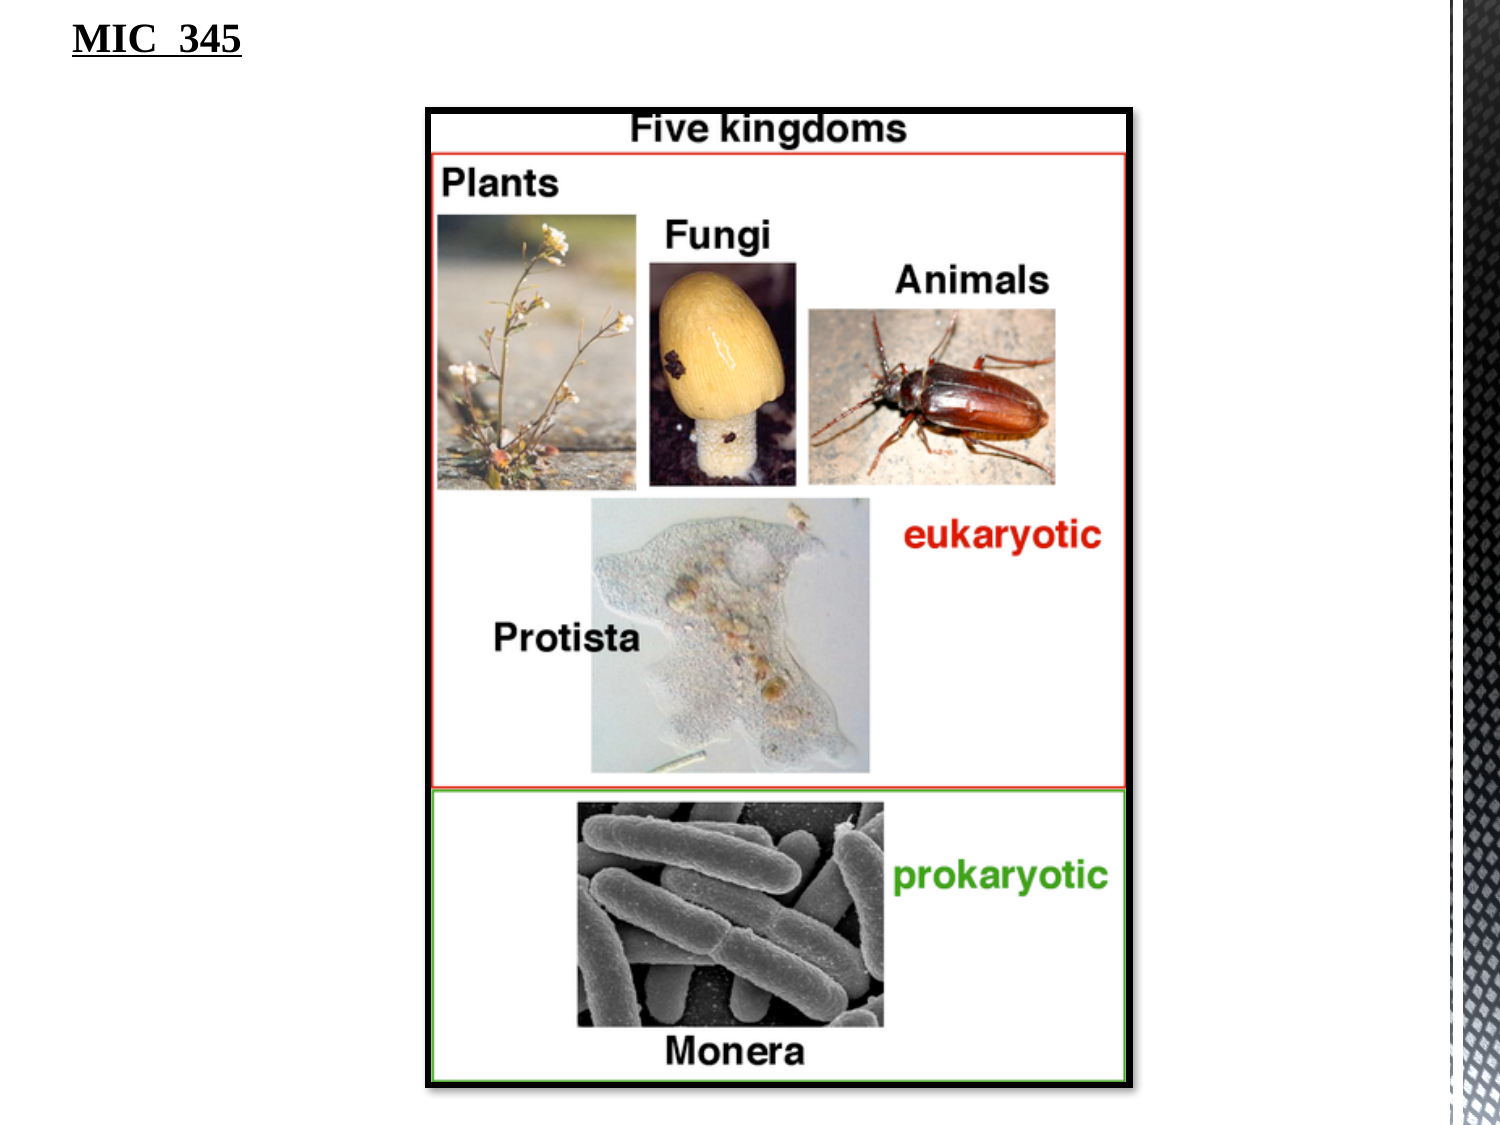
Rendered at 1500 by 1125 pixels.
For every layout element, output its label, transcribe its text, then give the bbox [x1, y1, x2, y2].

picture [1447, 110, 1500, 1125]
text_box MIC 345 [57, 0, 1500, 110]
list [430, 113, 1127, 1083]
